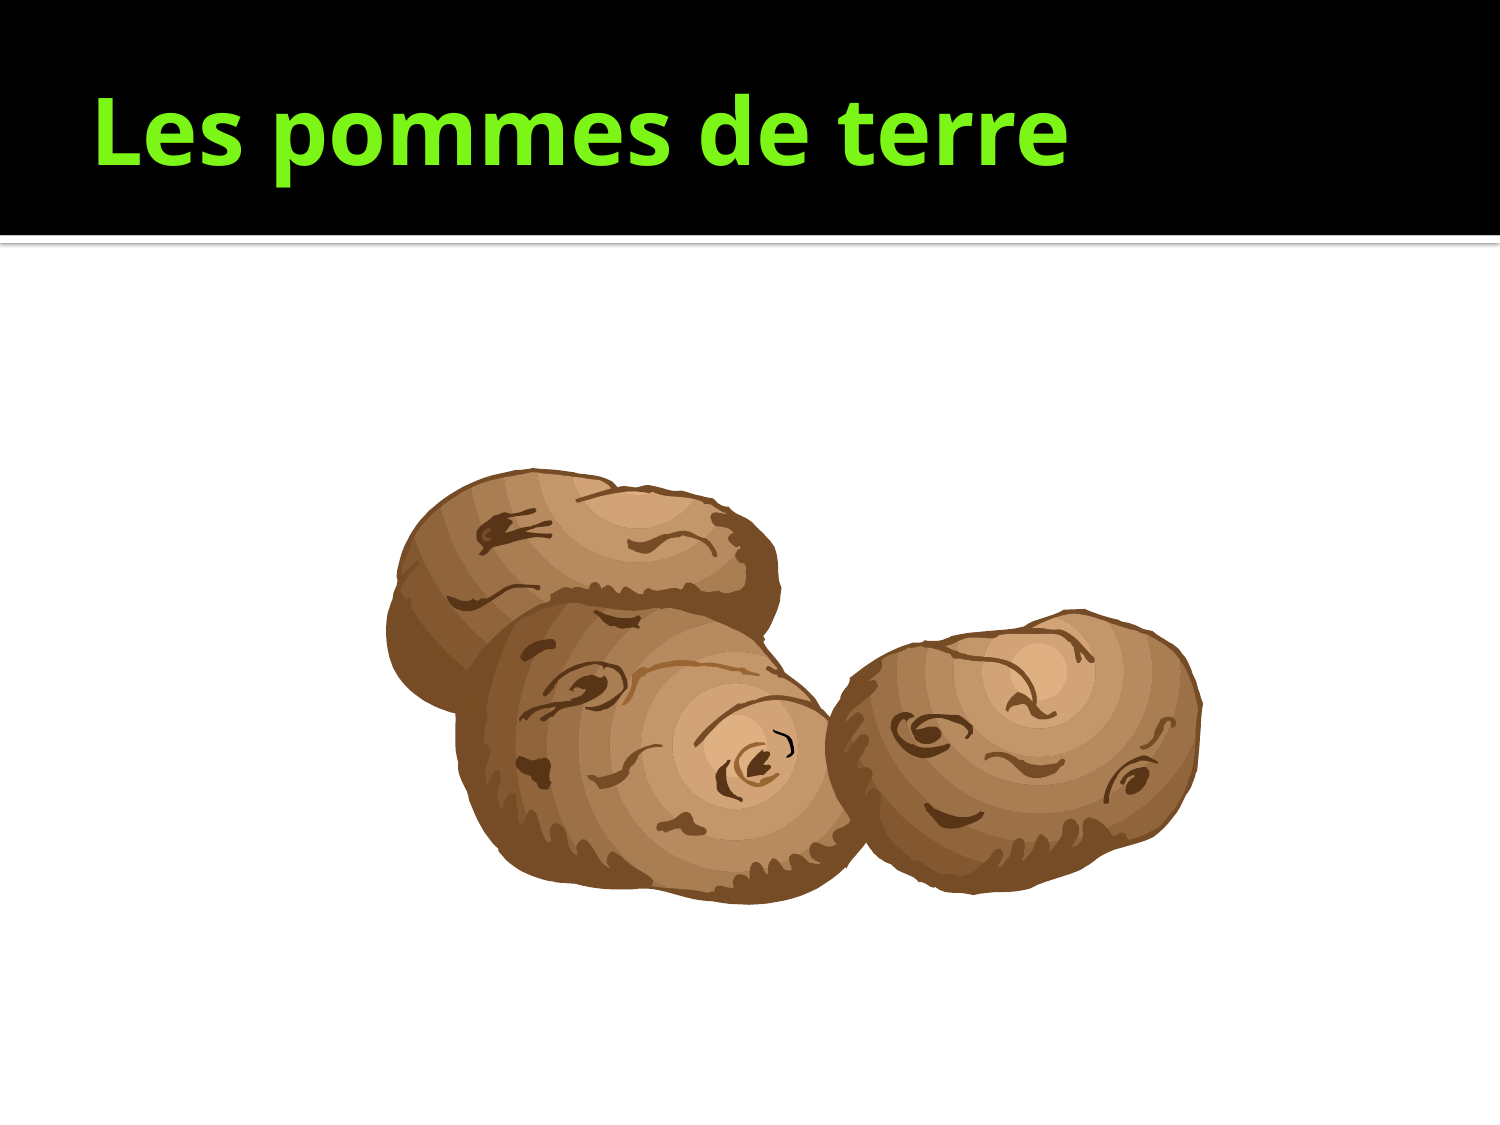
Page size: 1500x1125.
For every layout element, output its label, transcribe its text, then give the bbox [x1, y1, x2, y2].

picture [383, 467, 1203, 911]
title Les pommes de terre [75, 25, 1425, 231]
